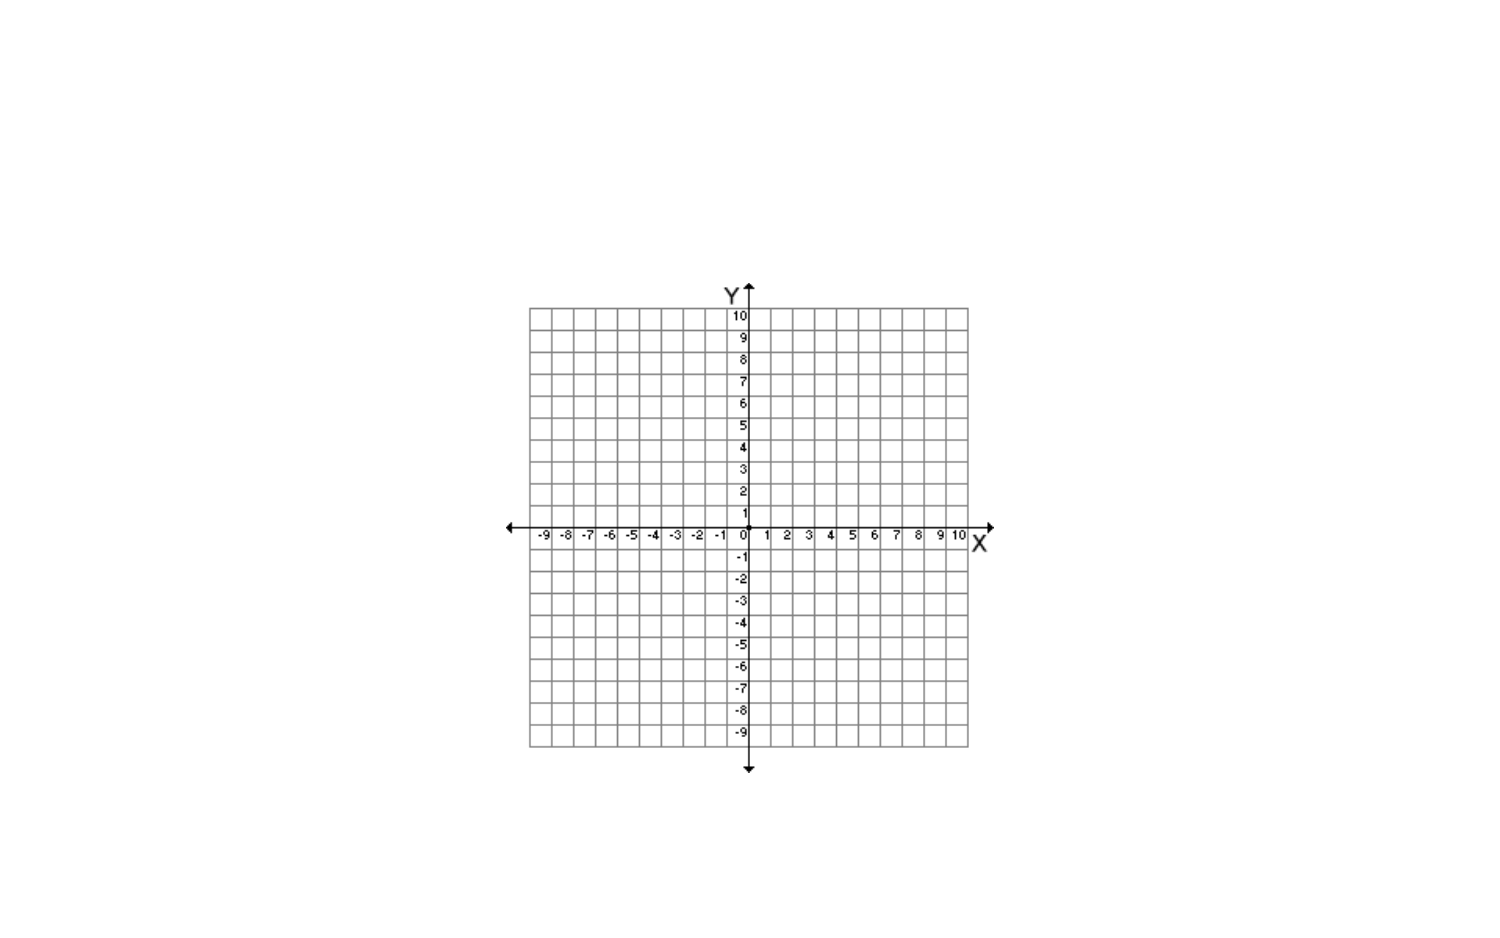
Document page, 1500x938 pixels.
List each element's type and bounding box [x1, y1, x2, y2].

list [505, 283, 994, 773]
